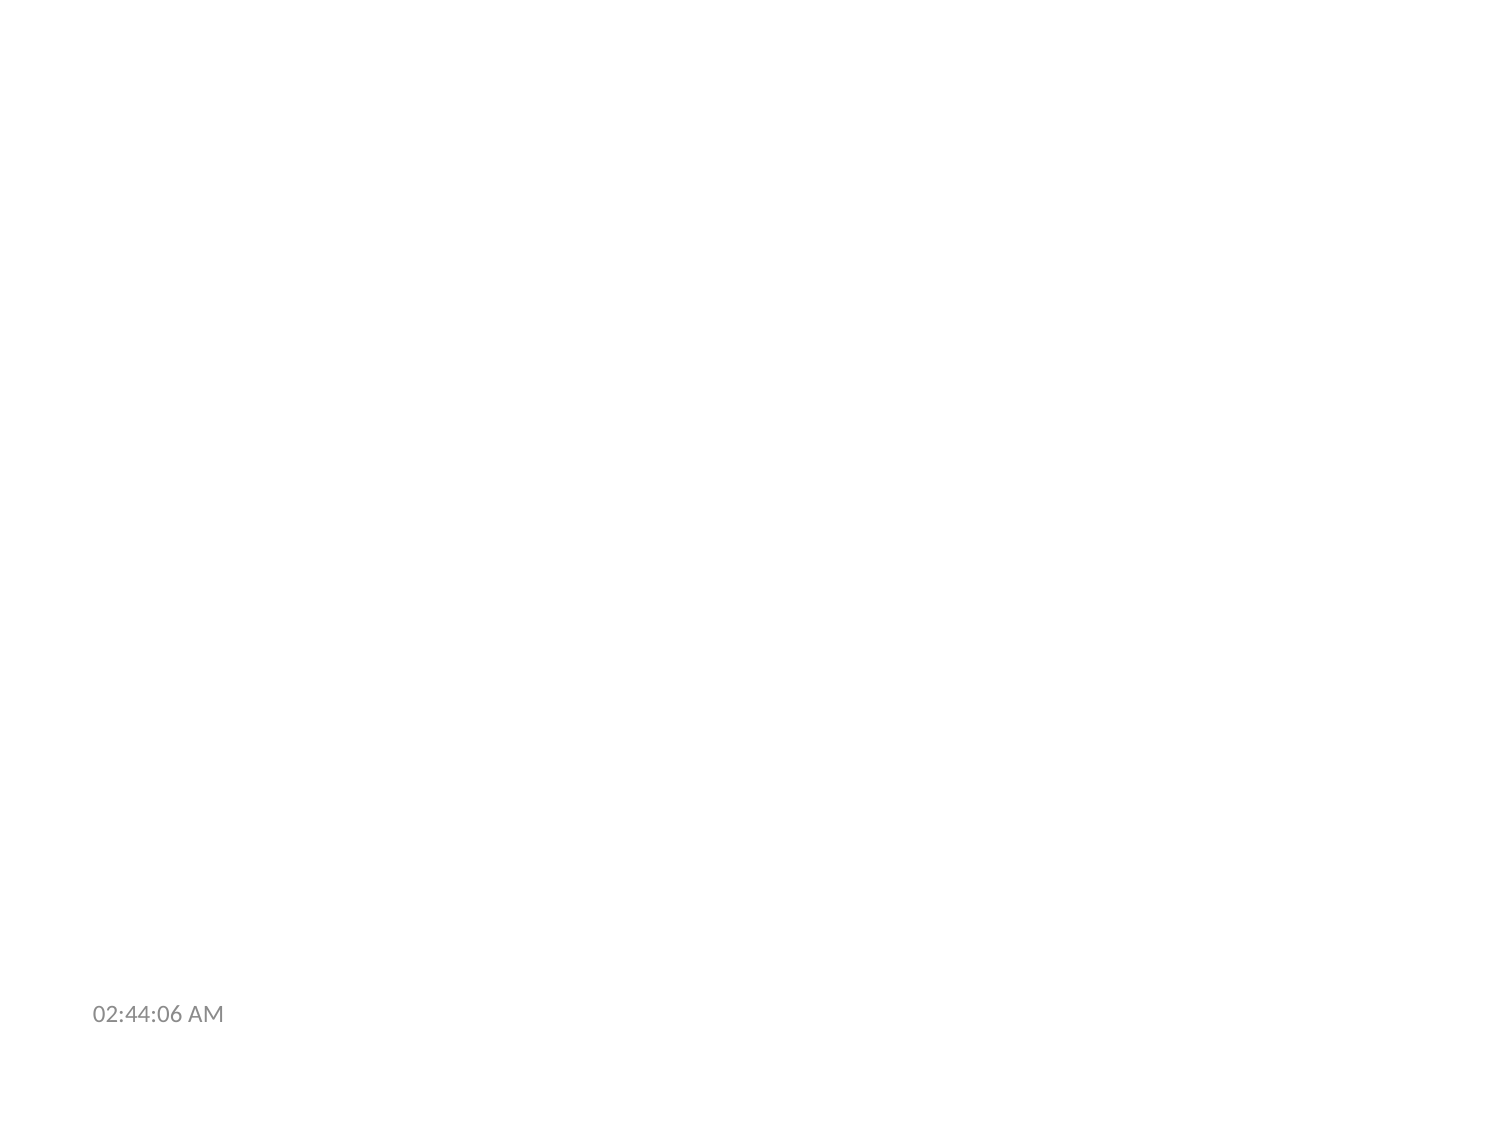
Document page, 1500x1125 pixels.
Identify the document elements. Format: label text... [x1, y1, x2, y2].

text_box 3:35:09 PM [77, 982, 428, 1043]
